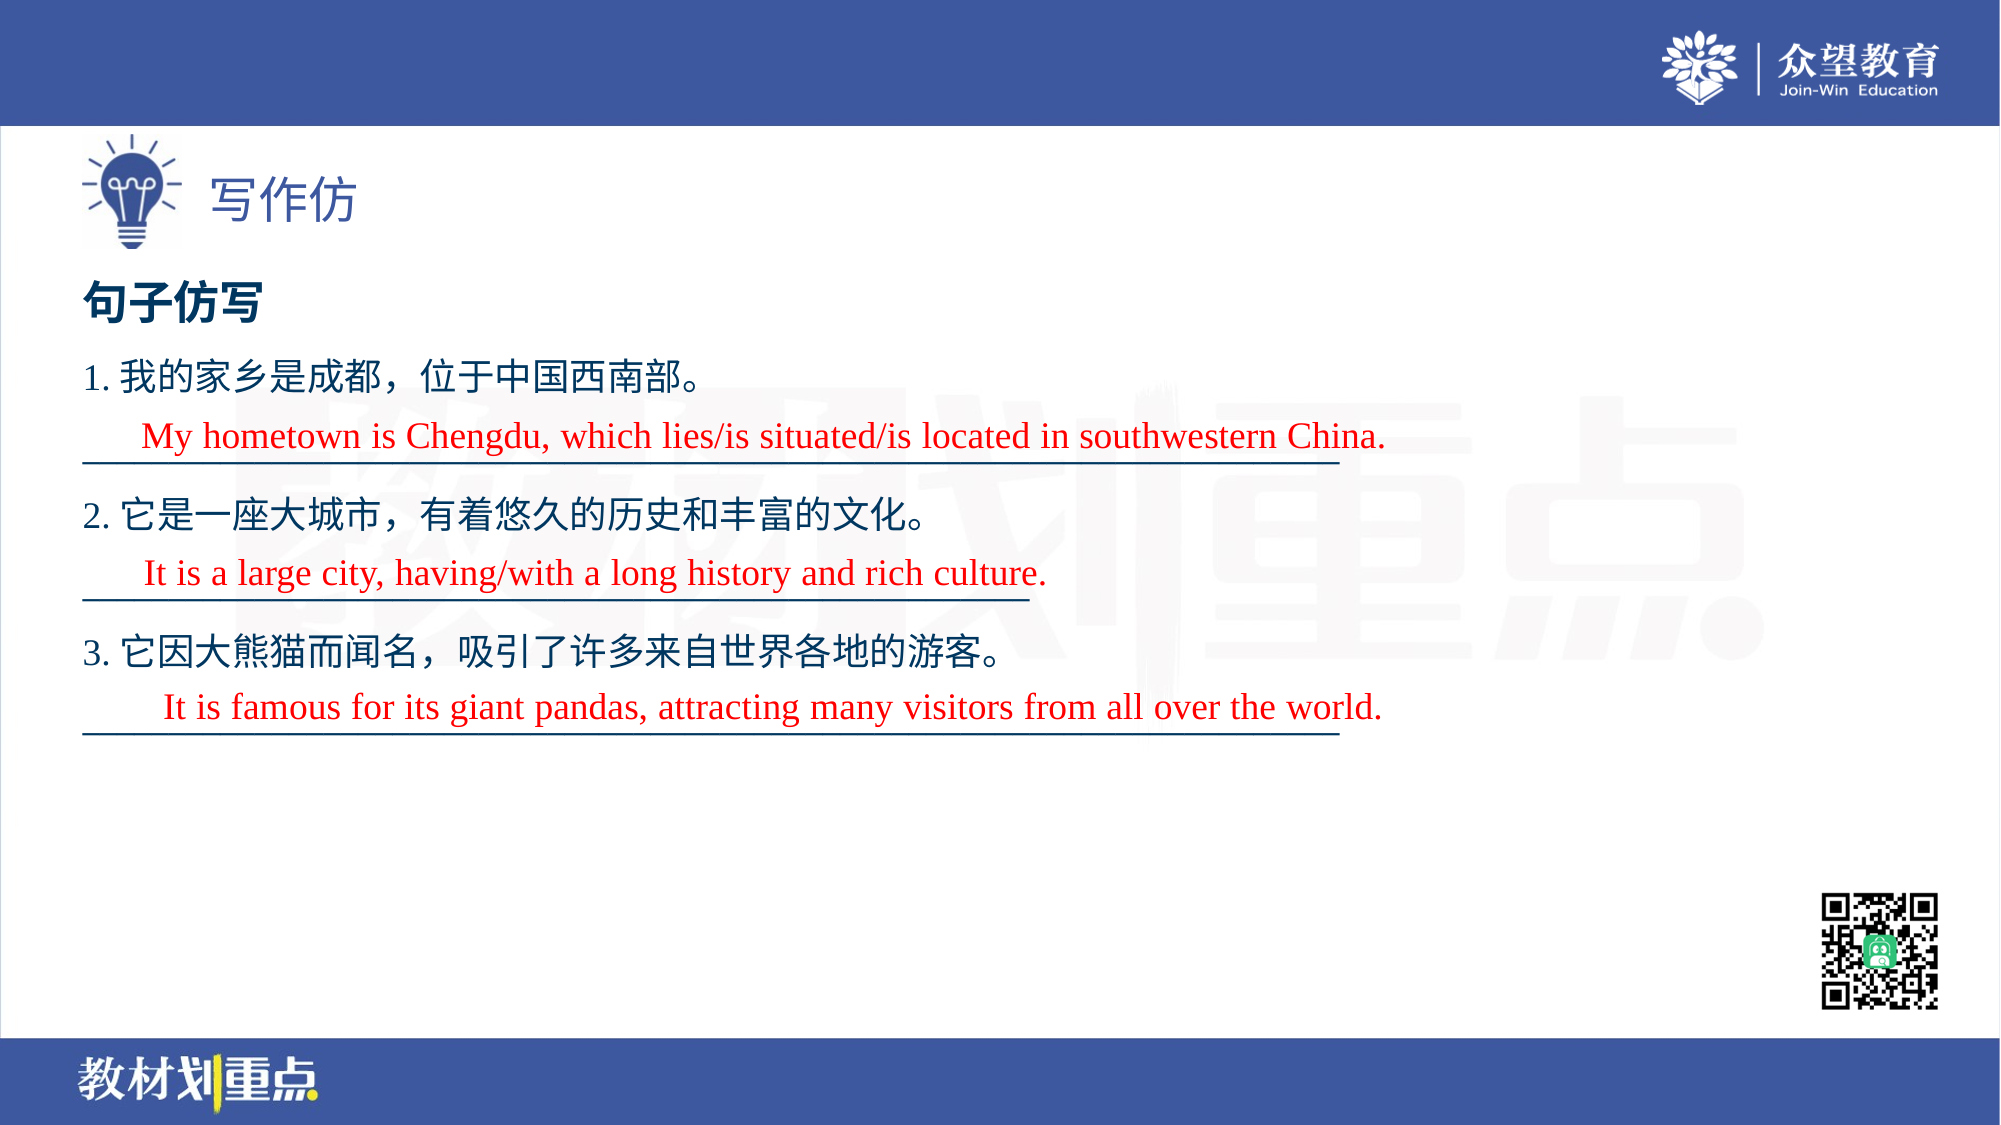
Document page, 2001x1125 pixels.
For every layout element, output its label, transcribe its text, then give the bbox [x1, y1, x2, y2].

text_box 1.我的家乡是成都，位于中国西南部。 _________________________________________________________________________ 2.它是一座大城市，有着悠久的历史和丰富的文化。 _______________________________________________________ 3.它因大熊猫而闻名，吸引了许多来自世界各地的游客。 _________________________________________________________________________ [82, 329, 1817, 731]
text_box My hometown is Chengdu, which lies/is situated/is located in southwestern China. [83, 391, 1445, 449]
text_box It is famous for its giant pandas, attracting many visitors from all over the world. [87, 662, 1459, 721]
text_box 句子仿写 [82, 247, 1817, 329]
picture [0, 0, 2000, 1125]
text_box It is a large city, having/with a long history and rich culture. [81, 528, 1110, 587]
